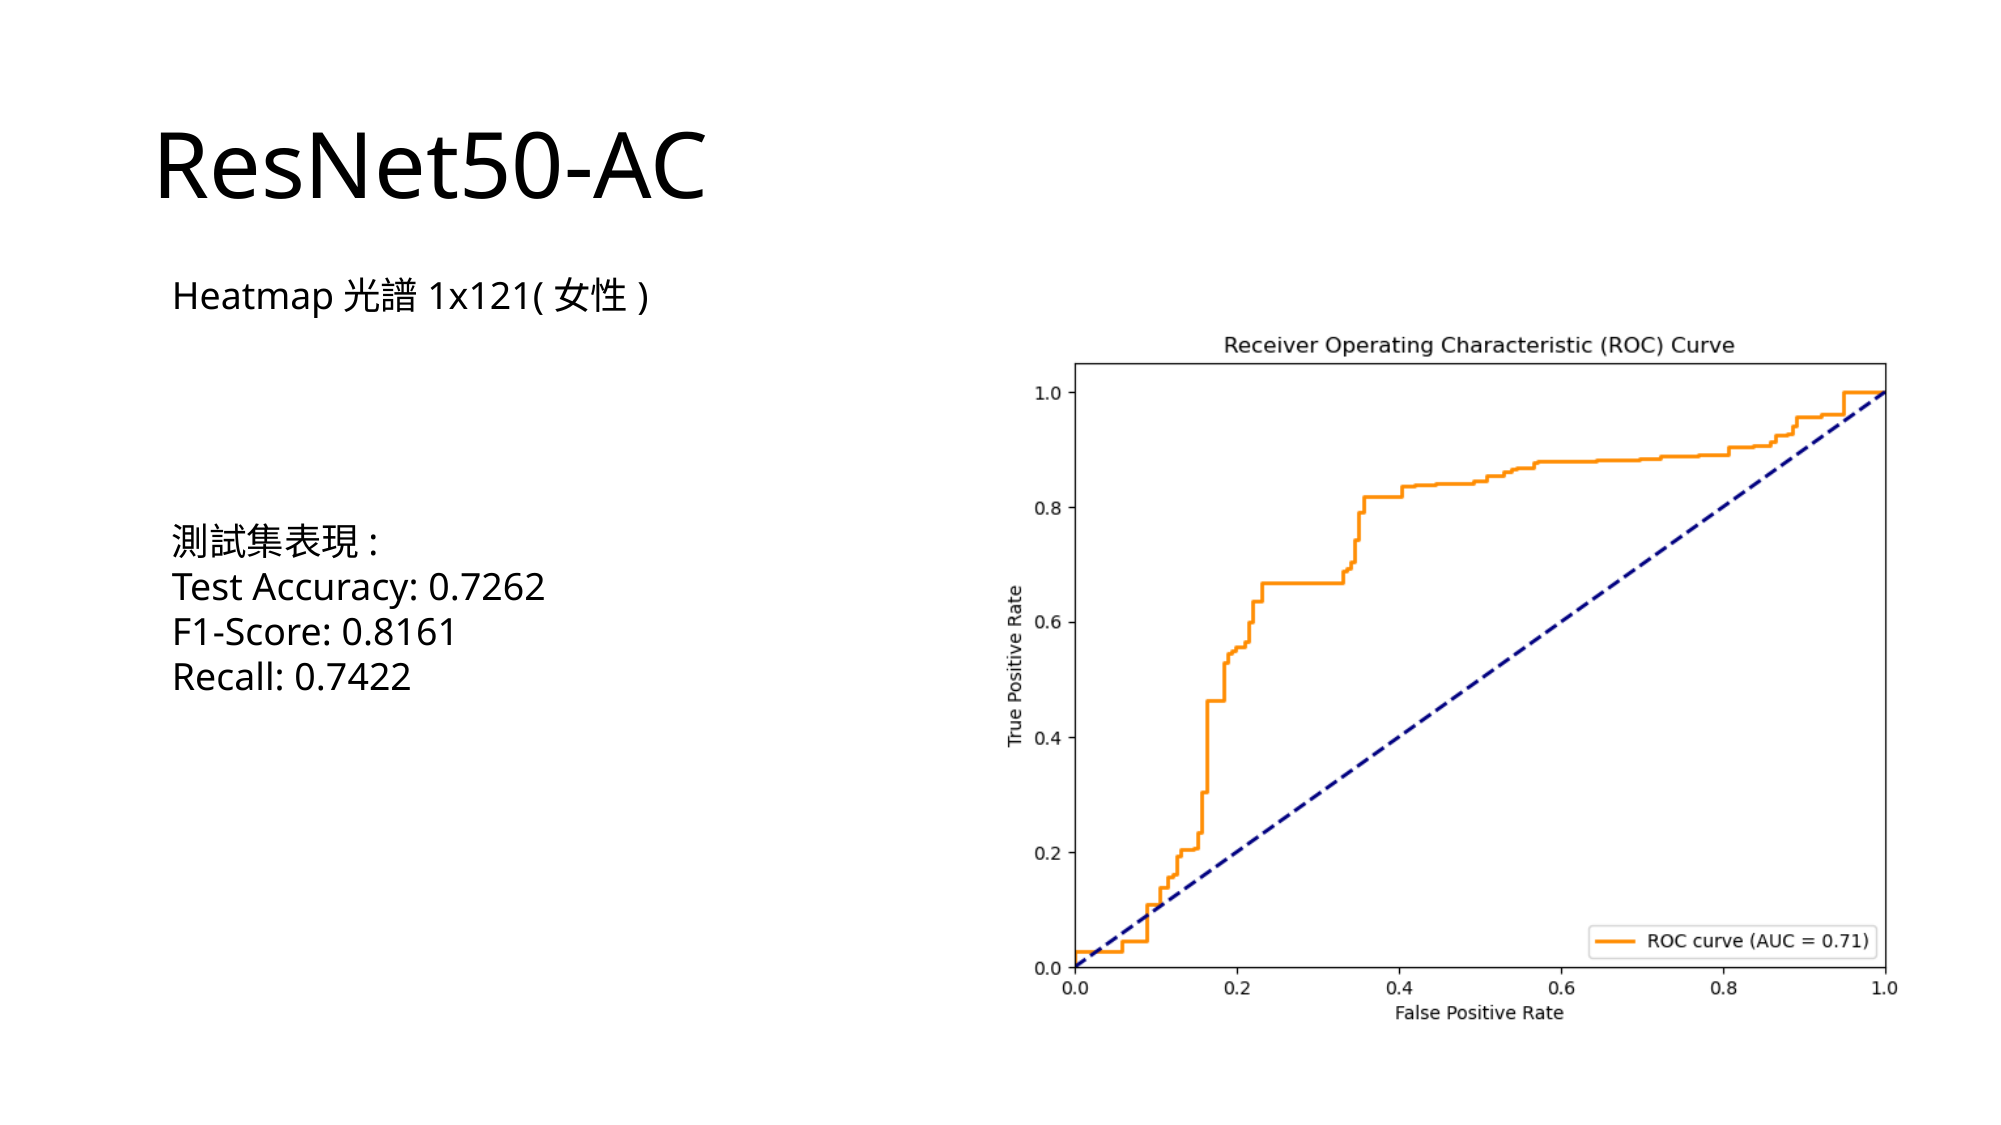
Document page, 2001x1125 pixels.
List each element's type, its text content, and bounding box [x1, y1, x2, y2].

text_box Heatmap光譜1x121(女性) [157, 264, 706, 324]
title ResNet50-AC [137, 59, 1863, 278]
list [999, 324, 1918, 1040]
text_box 測試集表現: Test Accuracy: 0.7262 F1-Score: 0.8161 Recall: 0.7422 [157, 510, 999, 706]
